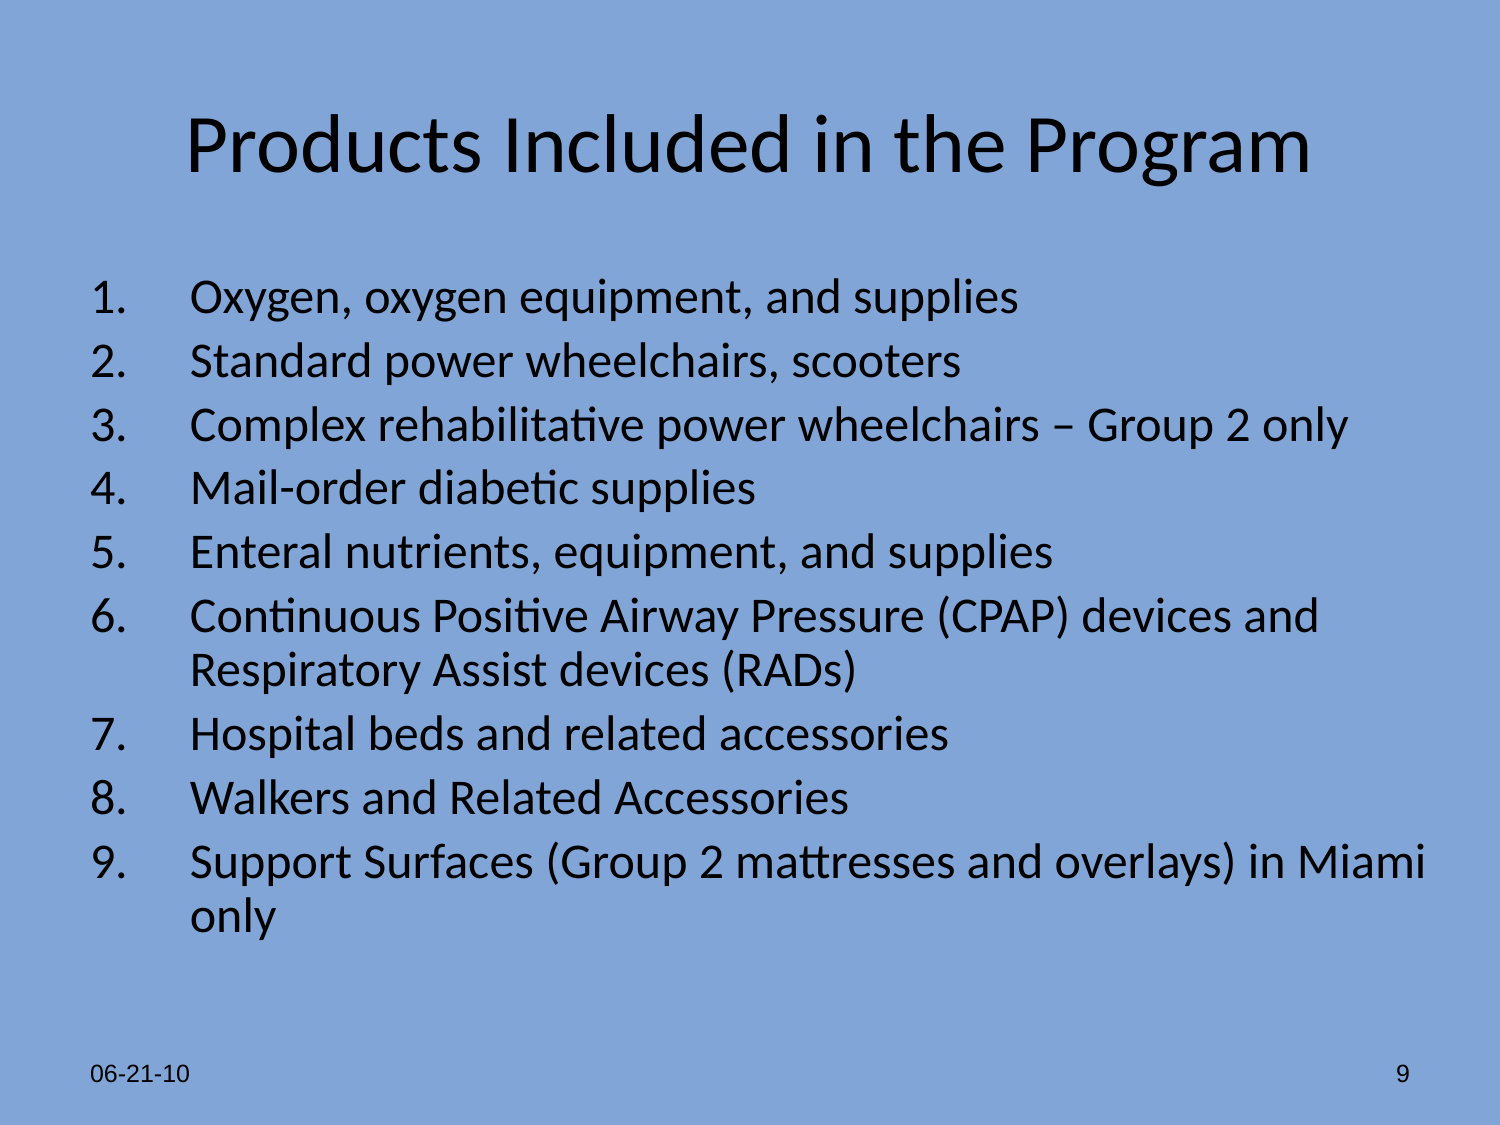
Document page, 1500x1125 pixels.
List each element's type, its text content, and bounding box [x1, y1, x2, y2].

title Products Included in the Program [0, 44, 1500, 233]
list Oxygen, oxygen equipment, and supplies Standard power wheelchairs, scooters Complex rehabilitative power wheelchairs – Group 2 only Mail-order diabetic supplies Enteral nutrients, equipment, and supplies Continuous Positive Airway Pressure (CPAP) devices and Respiratory Assist devices (RADs) Hospital beds and related accessories Walkers and Related Accessories Support Surfaces (Group 2 mattresses and overlays) in Miami only [74, 262, 1500, 1006]
slide_number 9 [1074, 1042, 1425, 1103]
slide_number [75, 1042, 425, 1103]
